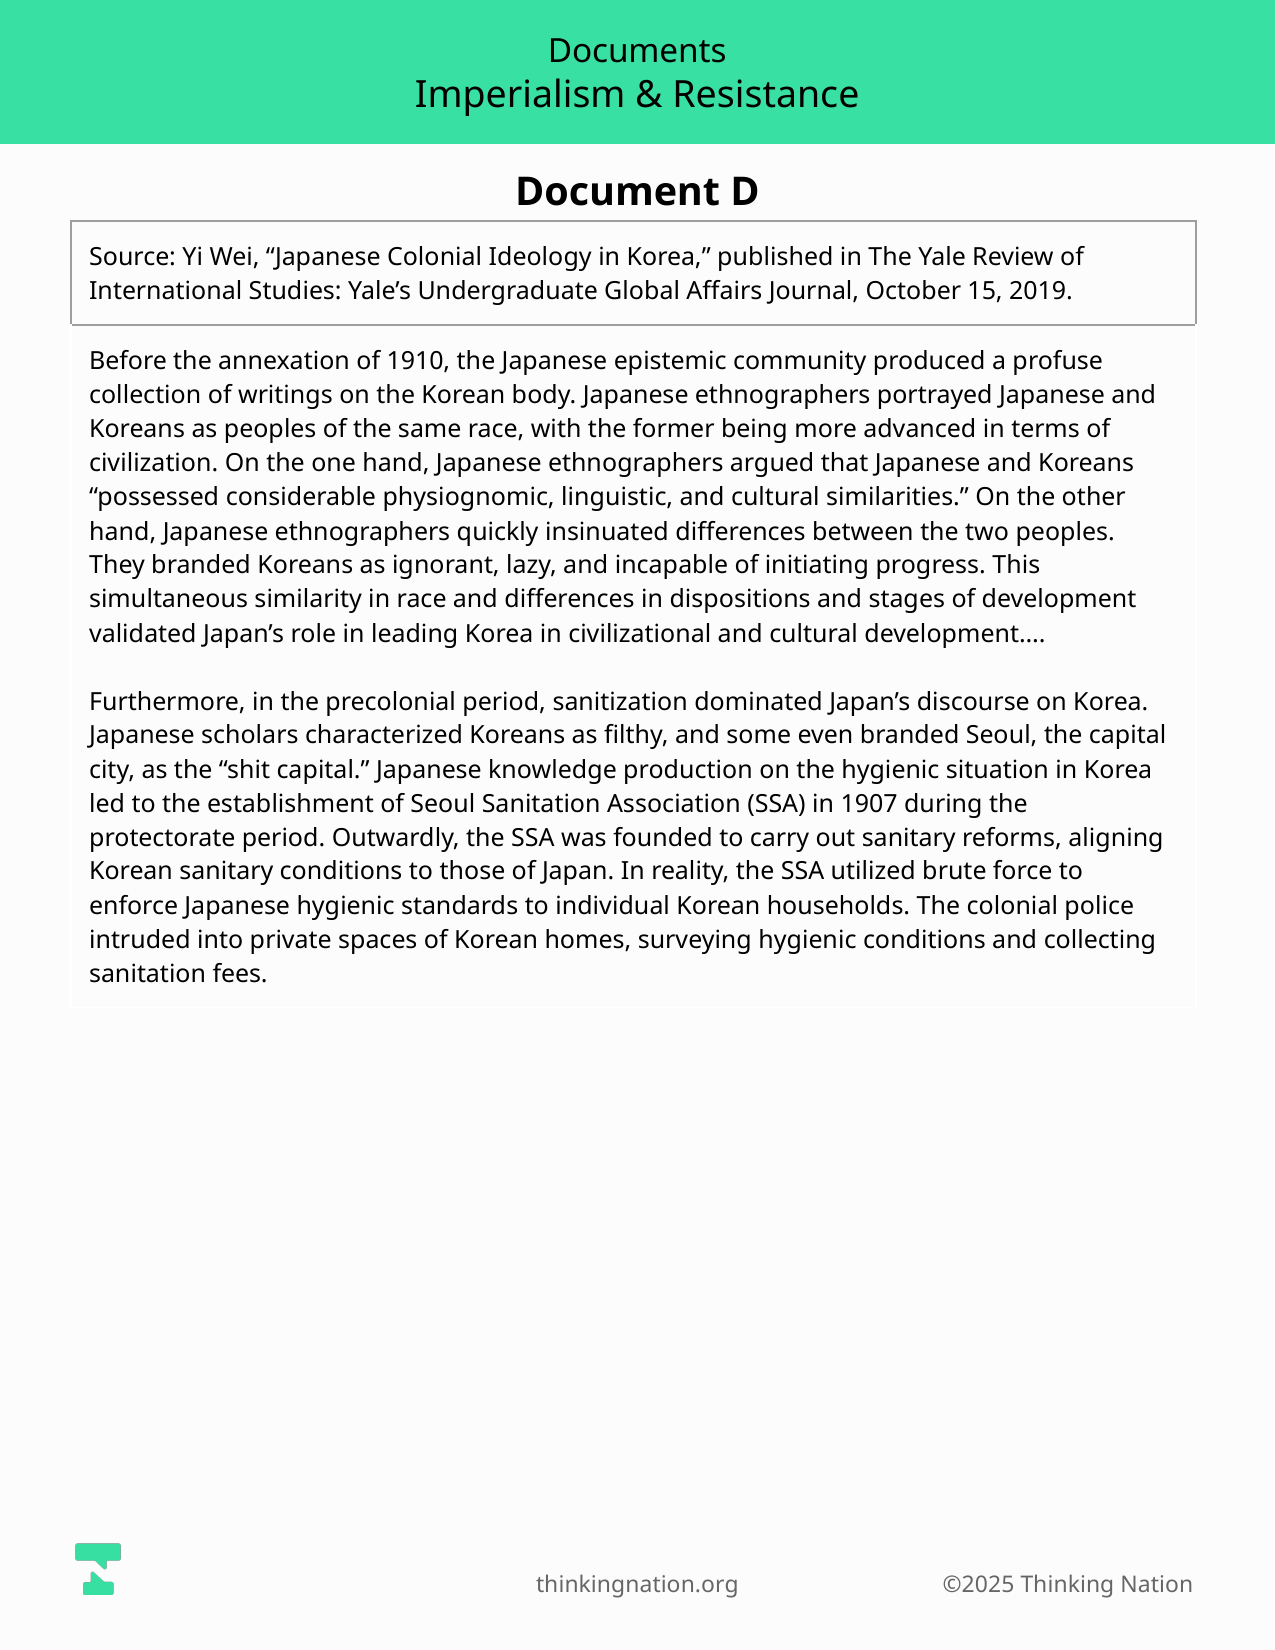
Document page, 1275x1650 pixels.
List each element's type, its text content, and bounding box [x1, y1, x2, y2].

table_cell Before the annexation of 1910, the Japanese epistemic community produced a profuse collection of writings on the Korean body. Japanese ethnographers portrayed Japanese and Koreans as peoples of the same race, with the former being more advanced in terms of civilization. On the one hand, Japanese ethnographers argued that Japanese and Koreans “possessed considerable physiognomic, linguistic, and cultural similarities.” On the other hand, Japanese ethnographers quickly insinuated differences between the two peoples. They branded Koreans as ignorant, lazy, and incapable of initiating progress. This simultaneous similarity in race and differences in dispositions and stages of development validated Japan’s role in leading Korea in civilizational and cultural development…. Furthermore, in the precolonial period, sanitization dominated Japan’s discourse on Korea. Japanese scholars characterized Koreans as filthy, and some even branded Seoul, the capital city, as the “shit capital.” Japanese knowledge production on the hygienic situation in Korea led to the establishment of Seoul Sanitation Association (SSA) in 1907 during the protectorate period. Outwardly, the SSA was founded to carry out sanitary reforms, aligning Korean sanitary conditions to those of Japan. In reality, the SSA utilized brute force to enforce Japanese hygienic standards to individual Korean households. The colonial police intruded into private spaces of Korean homes, surveying hygienic conditions and collecting sanitation fees. [72, 326, 1195, 1007]
table_header Source: Yi Wei, “Japanese Colonial Ideology in Korea,” published in The Yale Review of International Studies: Yale’s Undergraduate Global Affairs Journal, October 15, 2019. [72, 222, 1195, 324]
picture [62, 1533, 134, 1605]
text_box ©2025 Thinking Nation [907, 1553, 1210, 1605]
text_box Document D [486, 151, 789, 202]
text_box thinkingnation.org [486, 1553, 789, 1605]
text_box Documents Imperialism & Resistance [0, 0, 1275, 144]
